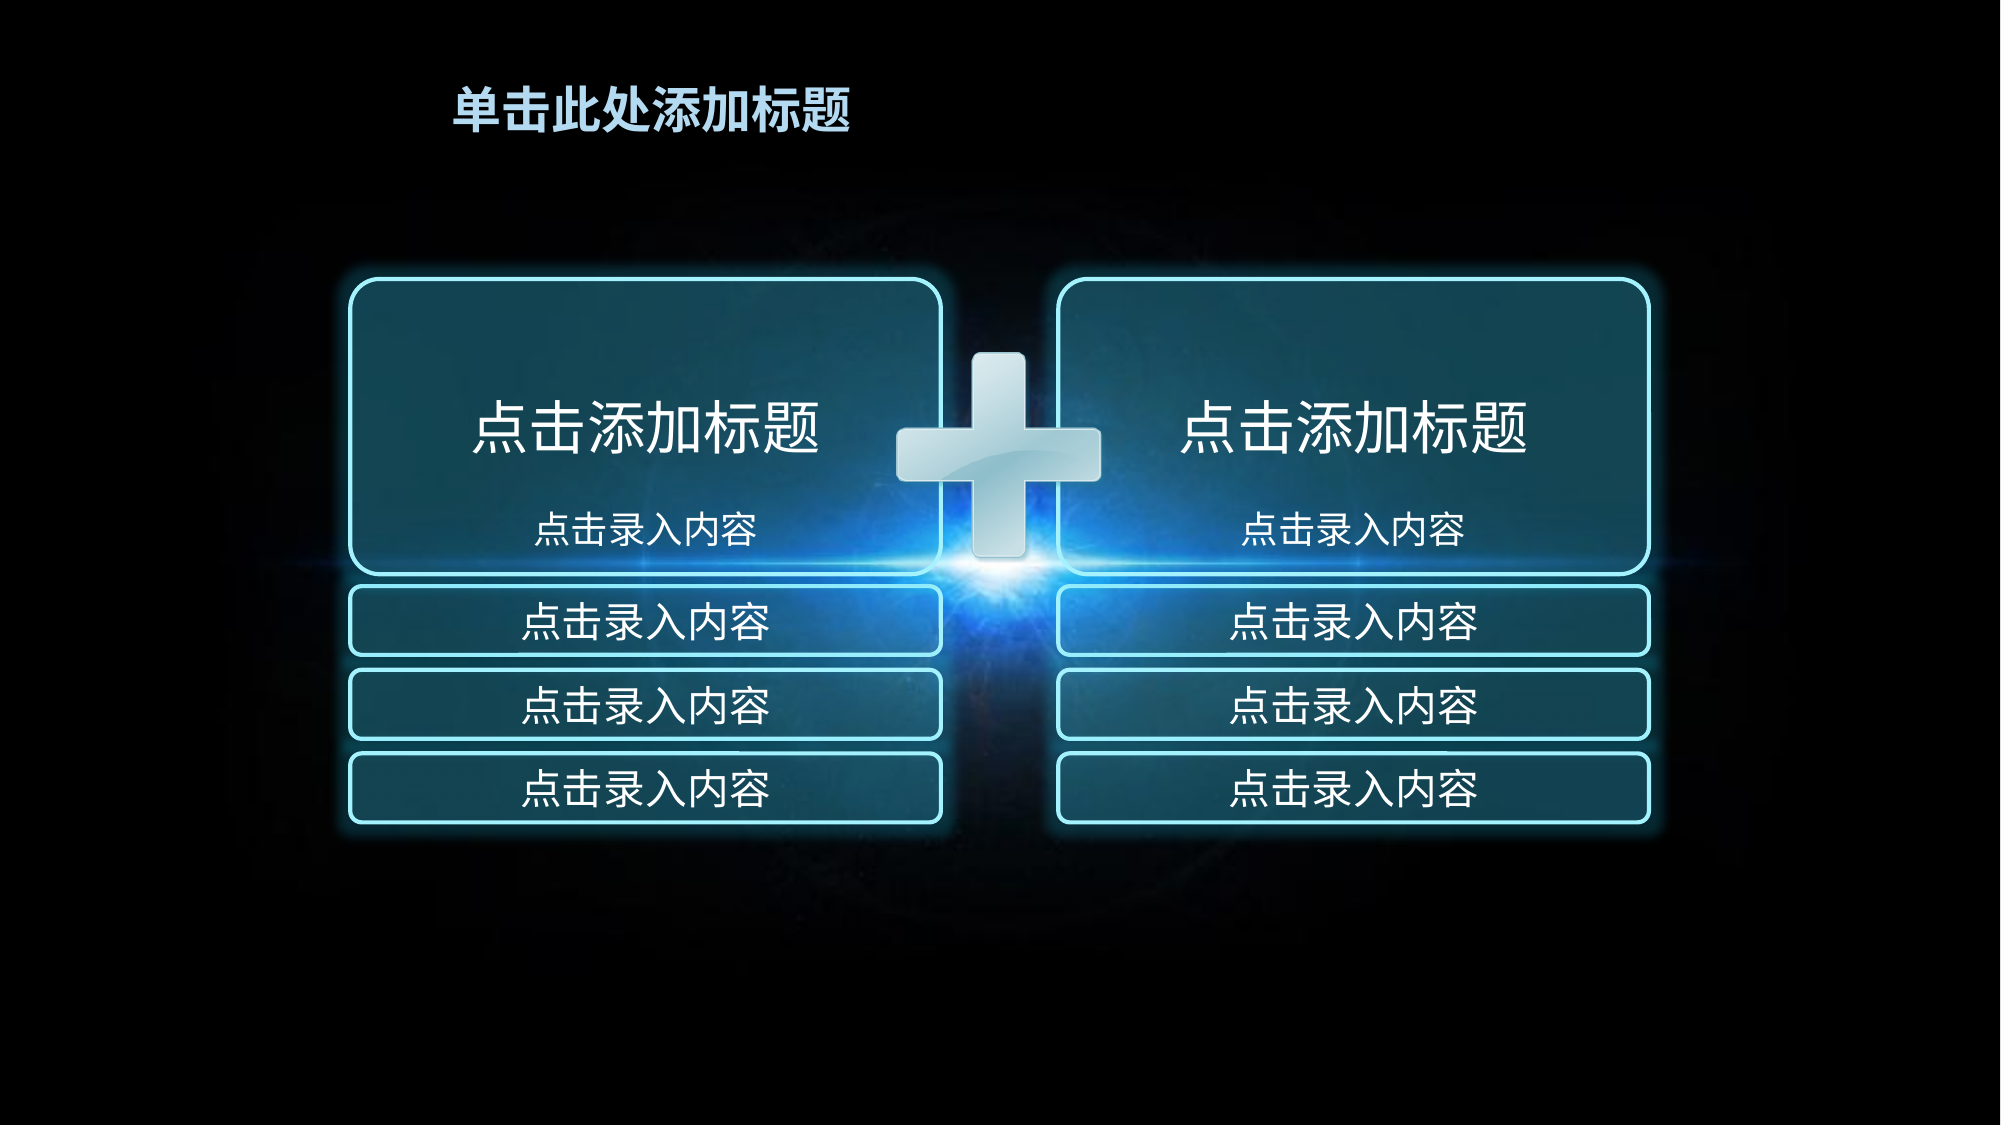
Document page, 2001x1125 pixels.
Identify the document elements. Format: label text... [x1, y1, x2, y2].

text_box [349, 278, 942, 575]
text_box 点击录入内容 [348, 588, 943, 653]
text_box 点击录入内容 [1056, 751, 1652, 825]
text_box [353, 584, 939, 592]
text_box 点击录入内容 [1056, 588, 1652, 653]
text_box 项目成果展示 [1061, 584, 1647, 592]
text_box 点击录入内容 [348, 667, 943, 737]
text_box 点击录入内容 [348, 751, 943, 825]
text_box 单击此处添加标题 [436, 70, 1154, 146]
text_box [1058, 278, 1650, 575]
picture [0, 0, 2001, 1125]
text_box 点击录入内容 [1056, 667, 1652, 736]
